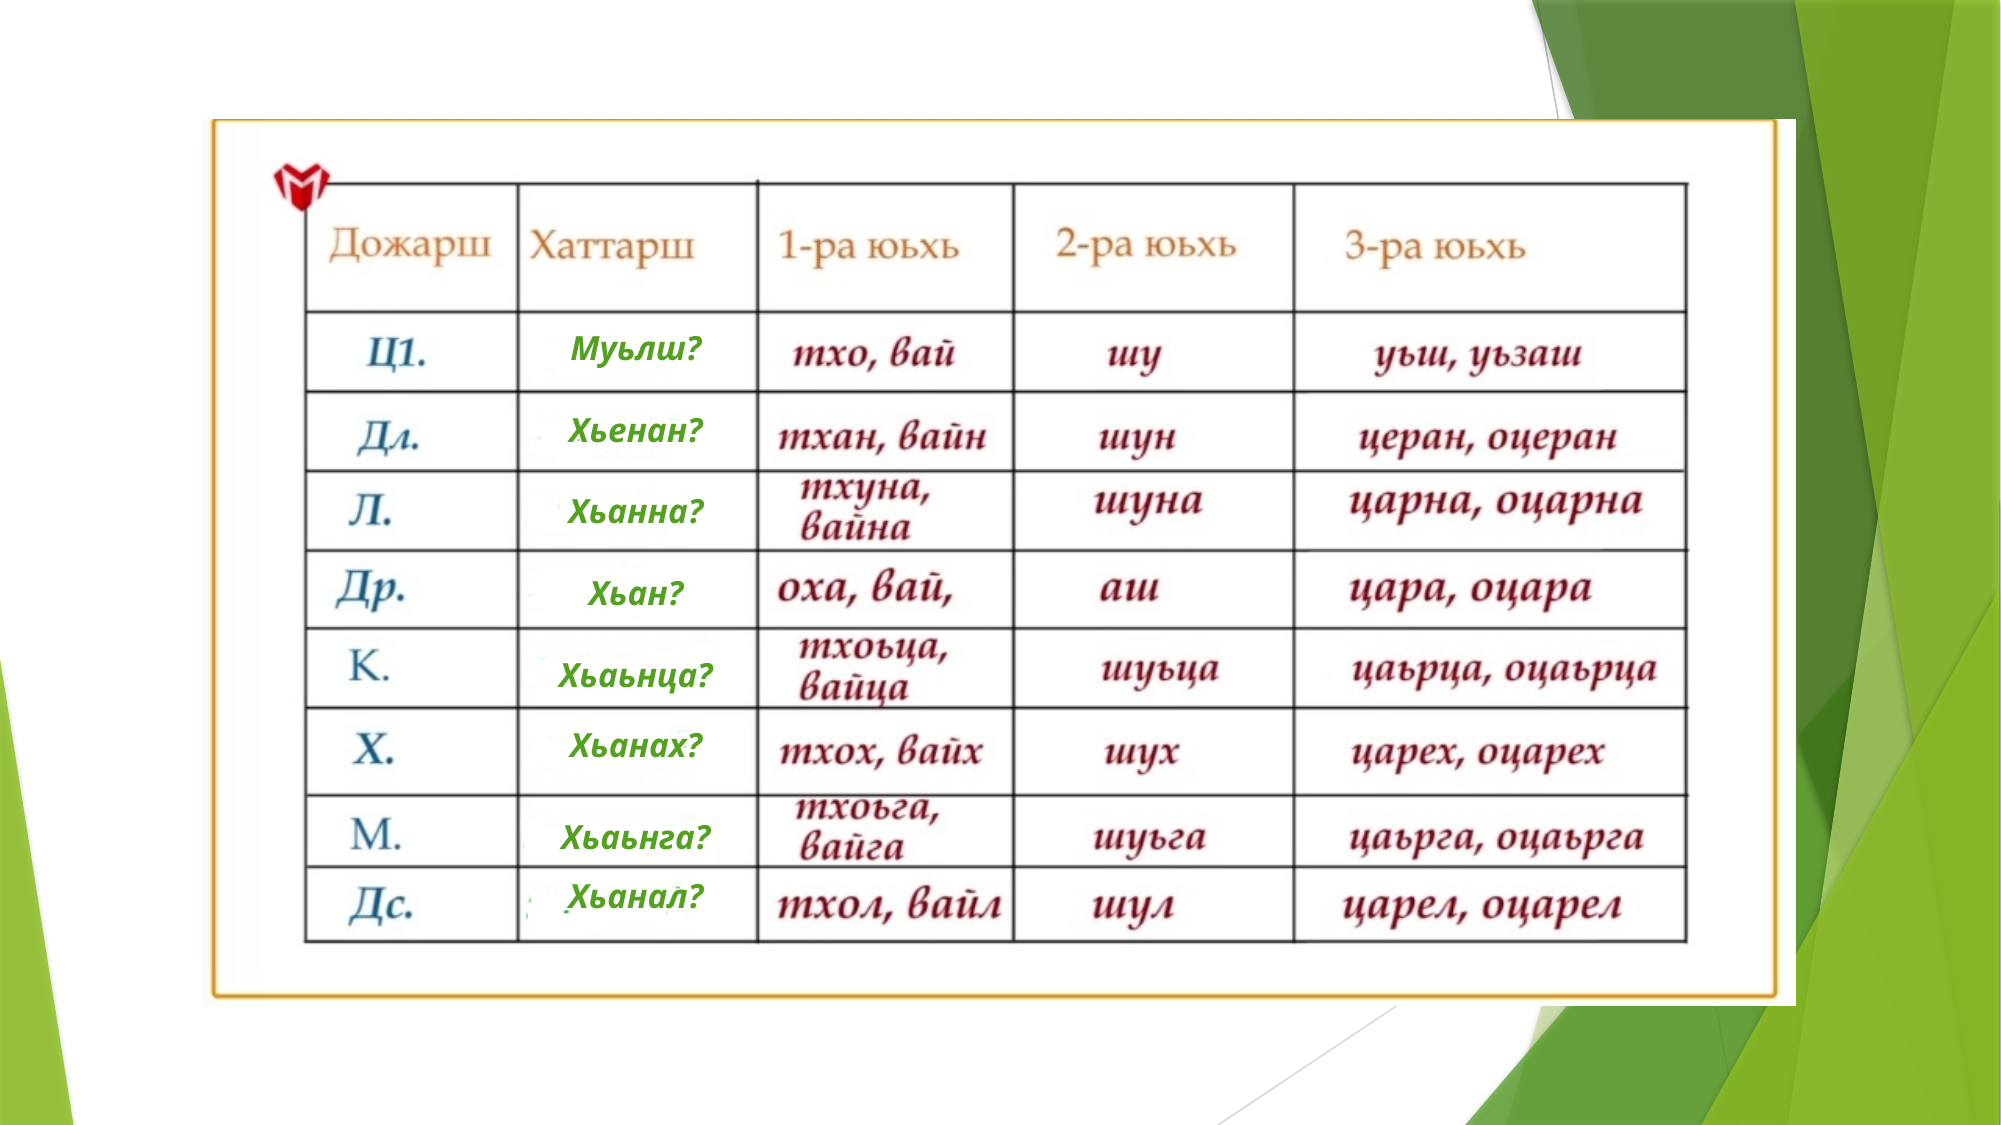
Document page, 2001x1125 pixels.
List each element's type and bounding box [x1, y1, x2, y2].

picture [203, 118, 1797, 1006]
